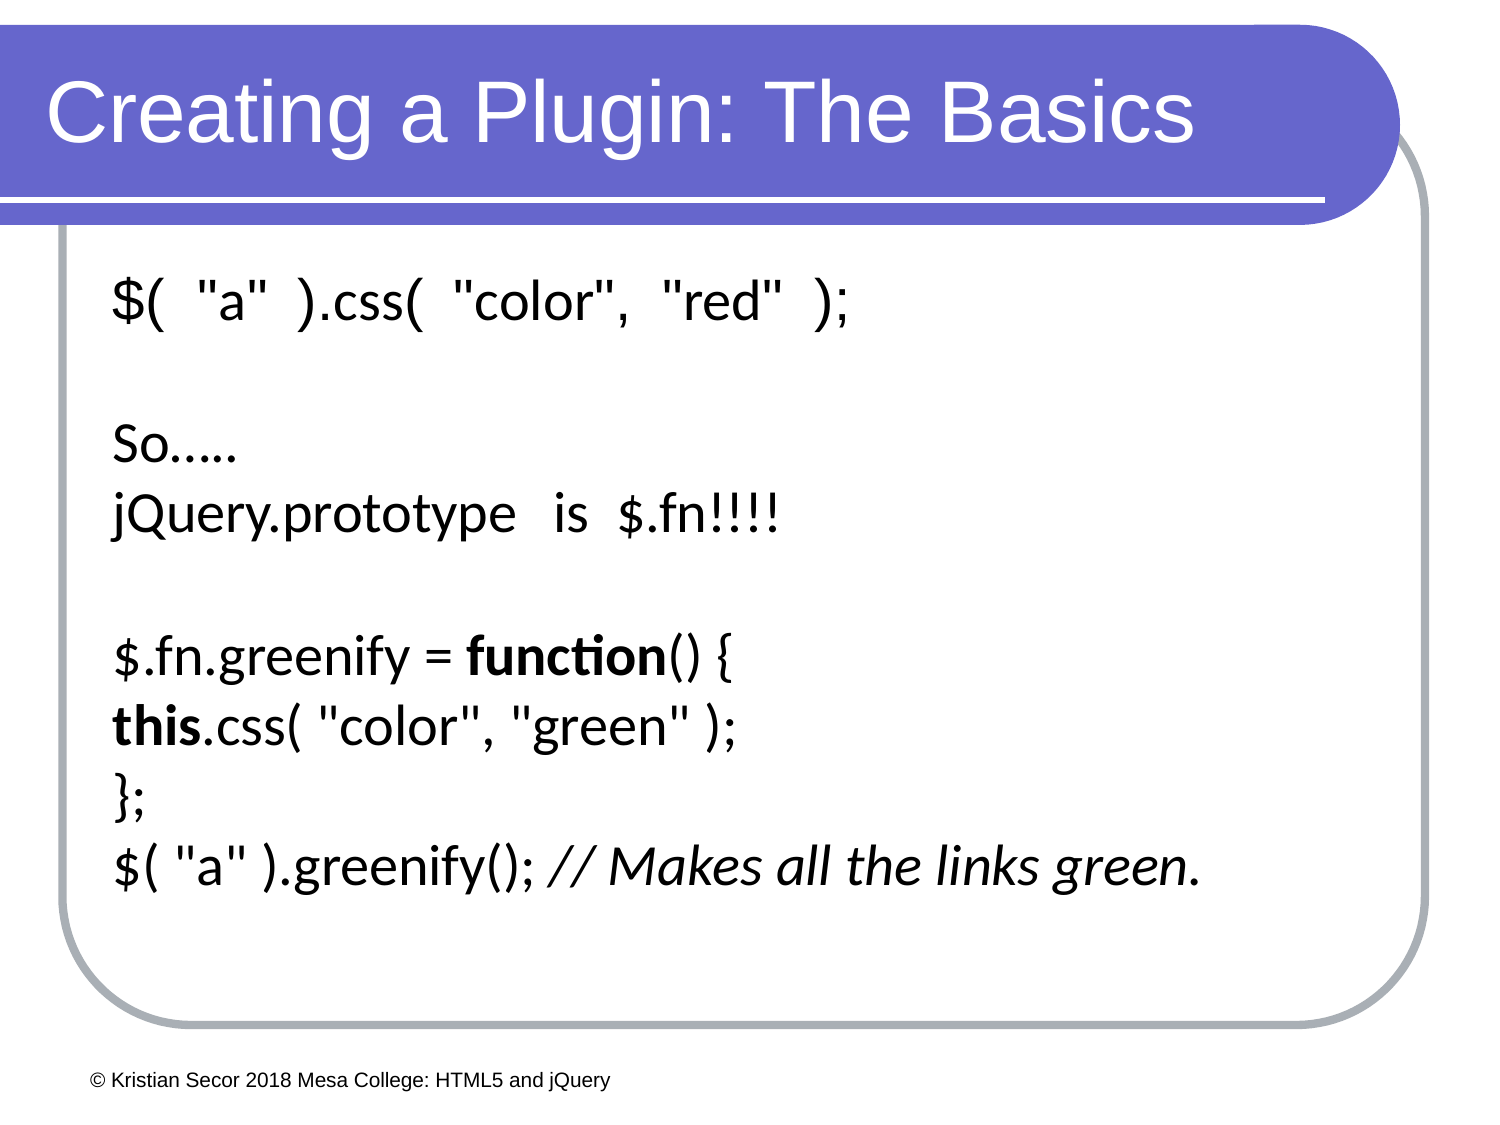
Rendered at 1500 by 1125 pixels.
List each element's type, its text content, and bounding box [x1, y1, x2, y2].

title Creating a Plugin: The Basics [42, 53, 1200, 244]
text_box $( "a" ).css( "color", "red" ); So….. jQuery.prototype is $.fn!!!! $.fn.greenify = function() { this.css( "color", "green" ); }; $( "a" ).greenify(); // Makes all the links green. [110, 260, 1213, 898]
footer © Kristian Secor 2018 Mesa College: HTML5 and jQuery [87, 1066, 932, 1125]
